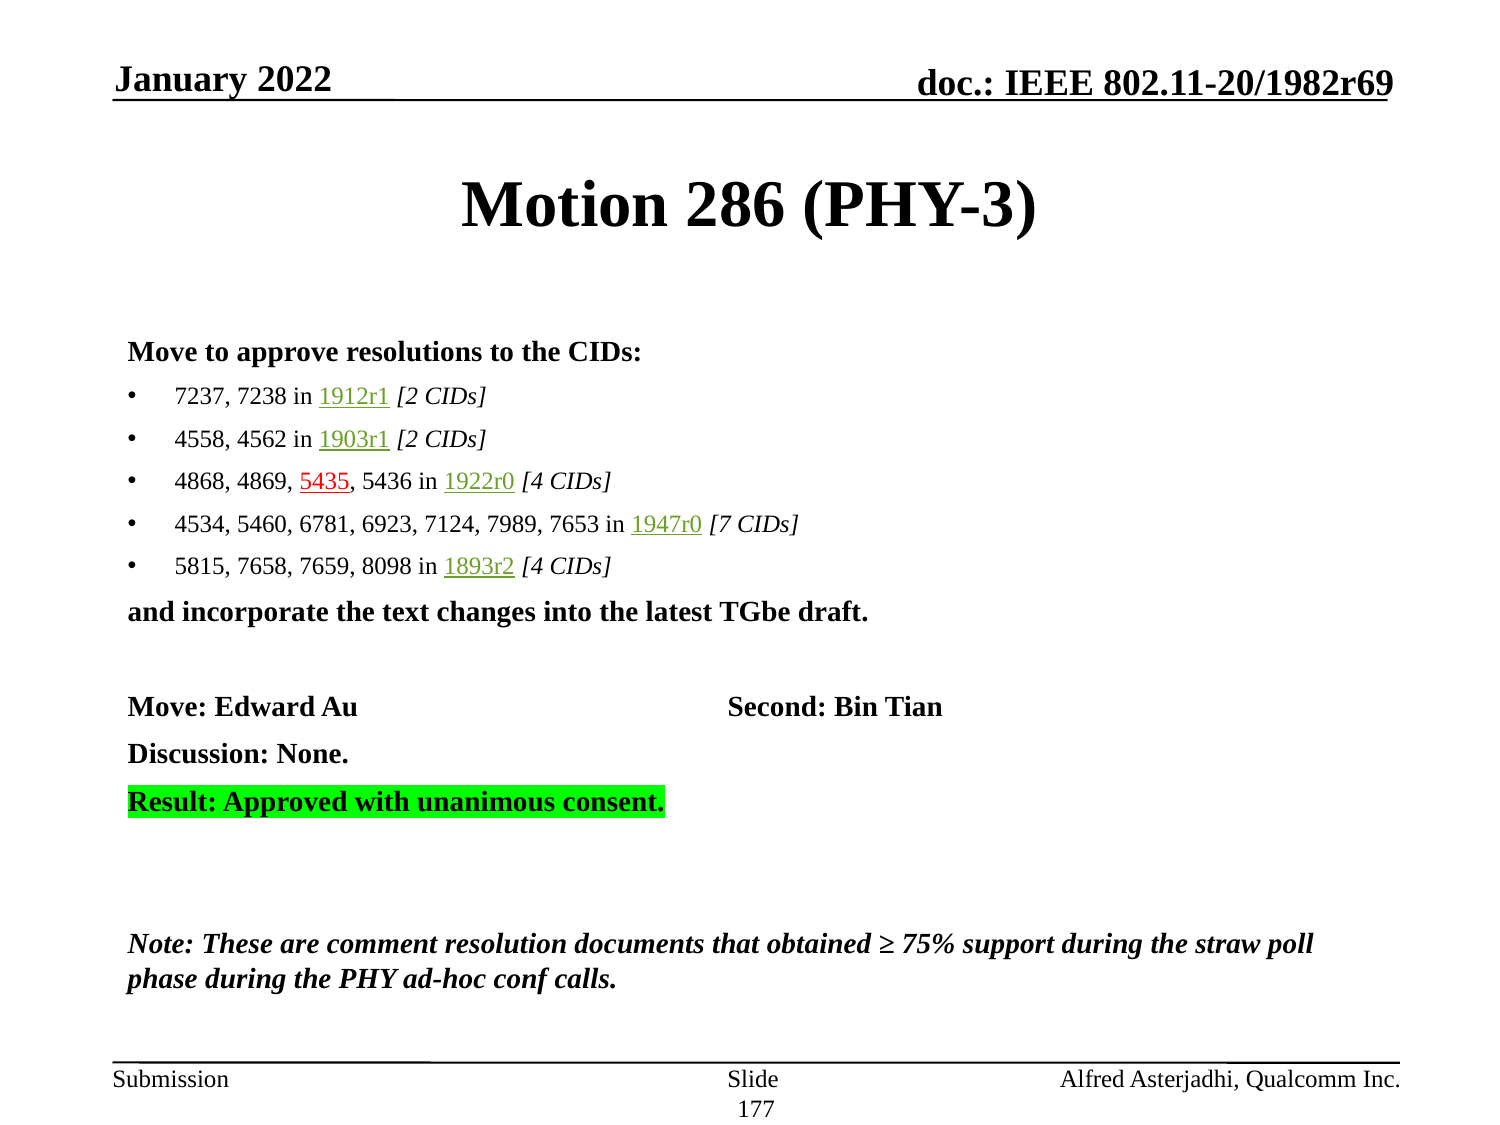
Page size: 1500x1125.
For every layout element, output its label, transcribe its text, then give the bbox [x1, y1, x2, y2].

title Motion 286 (PHY-3) [112, 112, 1388, 288]
slide_number Slide 177 [712, 1061, 800, 1123]
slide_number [114, 54, 423, 100]
list Move to approve resolutions to the CIDs: 7237, 7238 in 1912r1 [2 CIDs] 4558, 4562 in 1903r1 [2 CIDs] 4868, 4869, 5435, 5436 in 1922r0 [4 CIDs] 4534, 5460, 6781, 6923, 7124, 7989, 7653 in 1947r0 [7 CIDs] 5815, 7658, 7659, 8098 in 1893r2 [4 CIDs] and incorporate the text changes into the latest TGbe draft. Move: Edward Au Second: Bin Tian Discussion: None. Result: Approved with unanimous consent. Note: These are comment resolution documents that obtained ≥ 75% support during the straw poll phase during the PHY ad-hoc conf calls. [112, 324, 1388, 1063]
footer Alfred Asterjadhi, Qualcomm Inc. [878, 1061, 1402, 1093]
